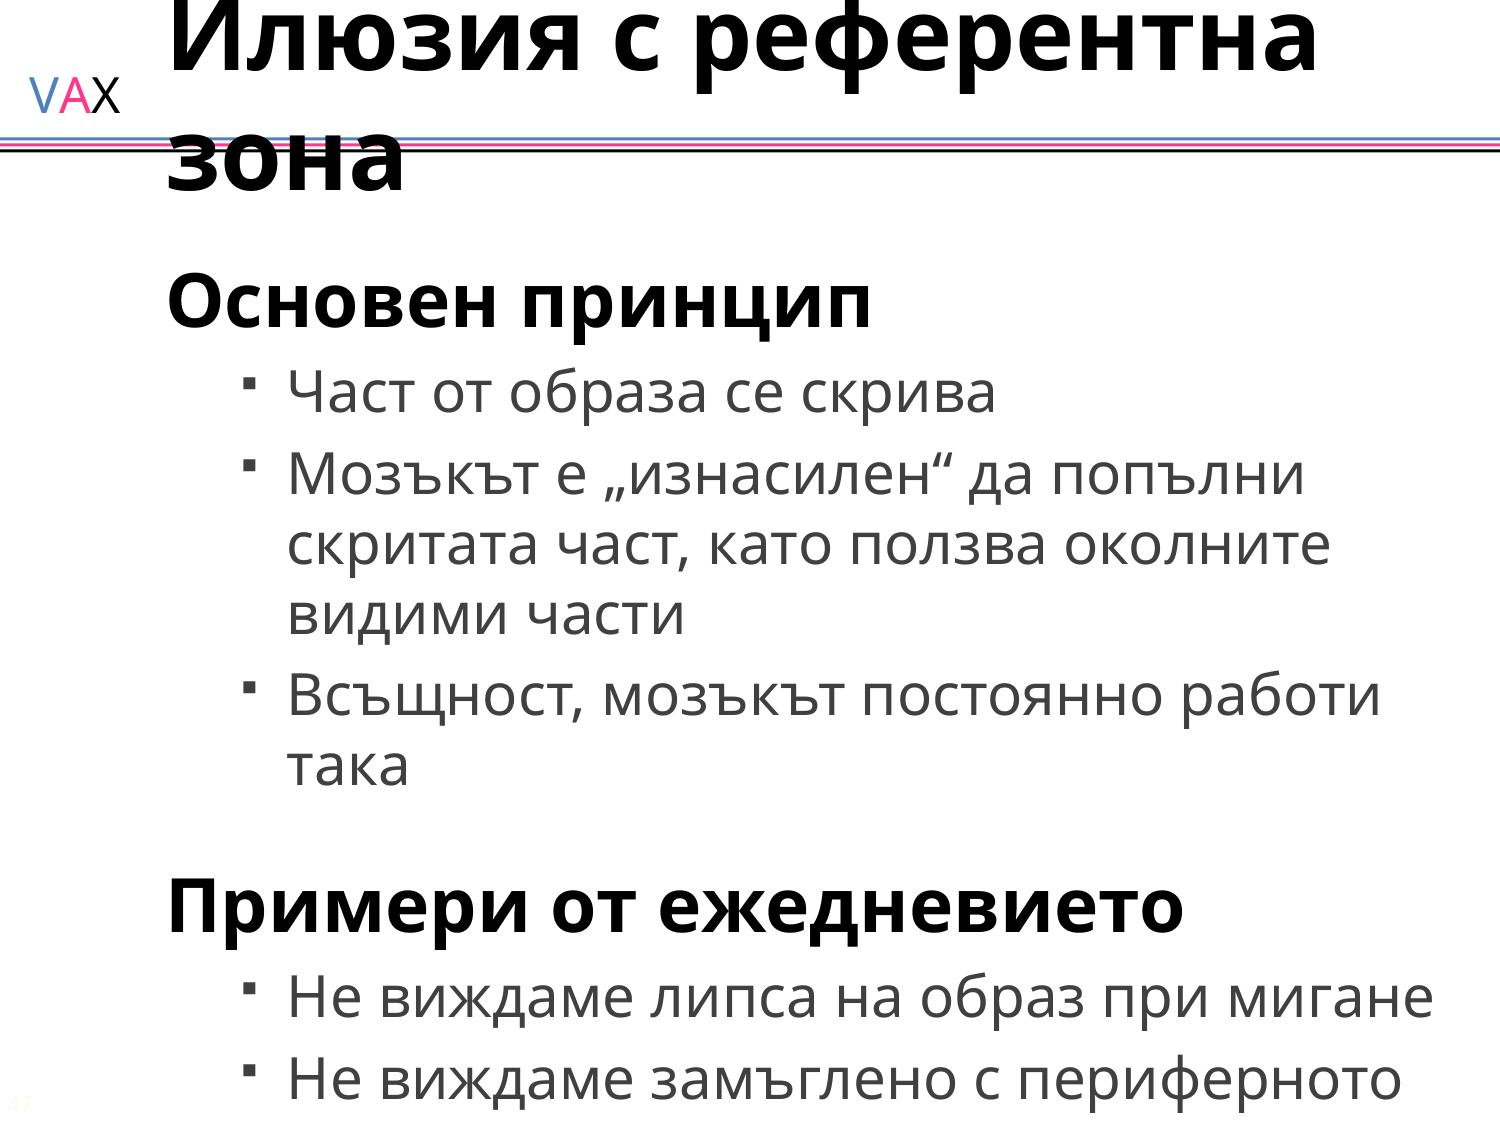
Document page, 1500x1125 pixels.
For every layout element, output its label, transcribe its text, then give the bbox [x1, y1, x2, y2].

title Илюзия с референтна зона [0, 37, 1500, 144]
list Основен принцип Част от образа се скрива Мозъкът е „изнасилен“ да попълни скритата част, като ползва околните видими части Всъщност, мозъкът постоянно работи така Примери от ежедневието Не виждаме липса на образ при мигане Не виждаме замъглено с периферното зрение [150, 200, 1488, 1113]
